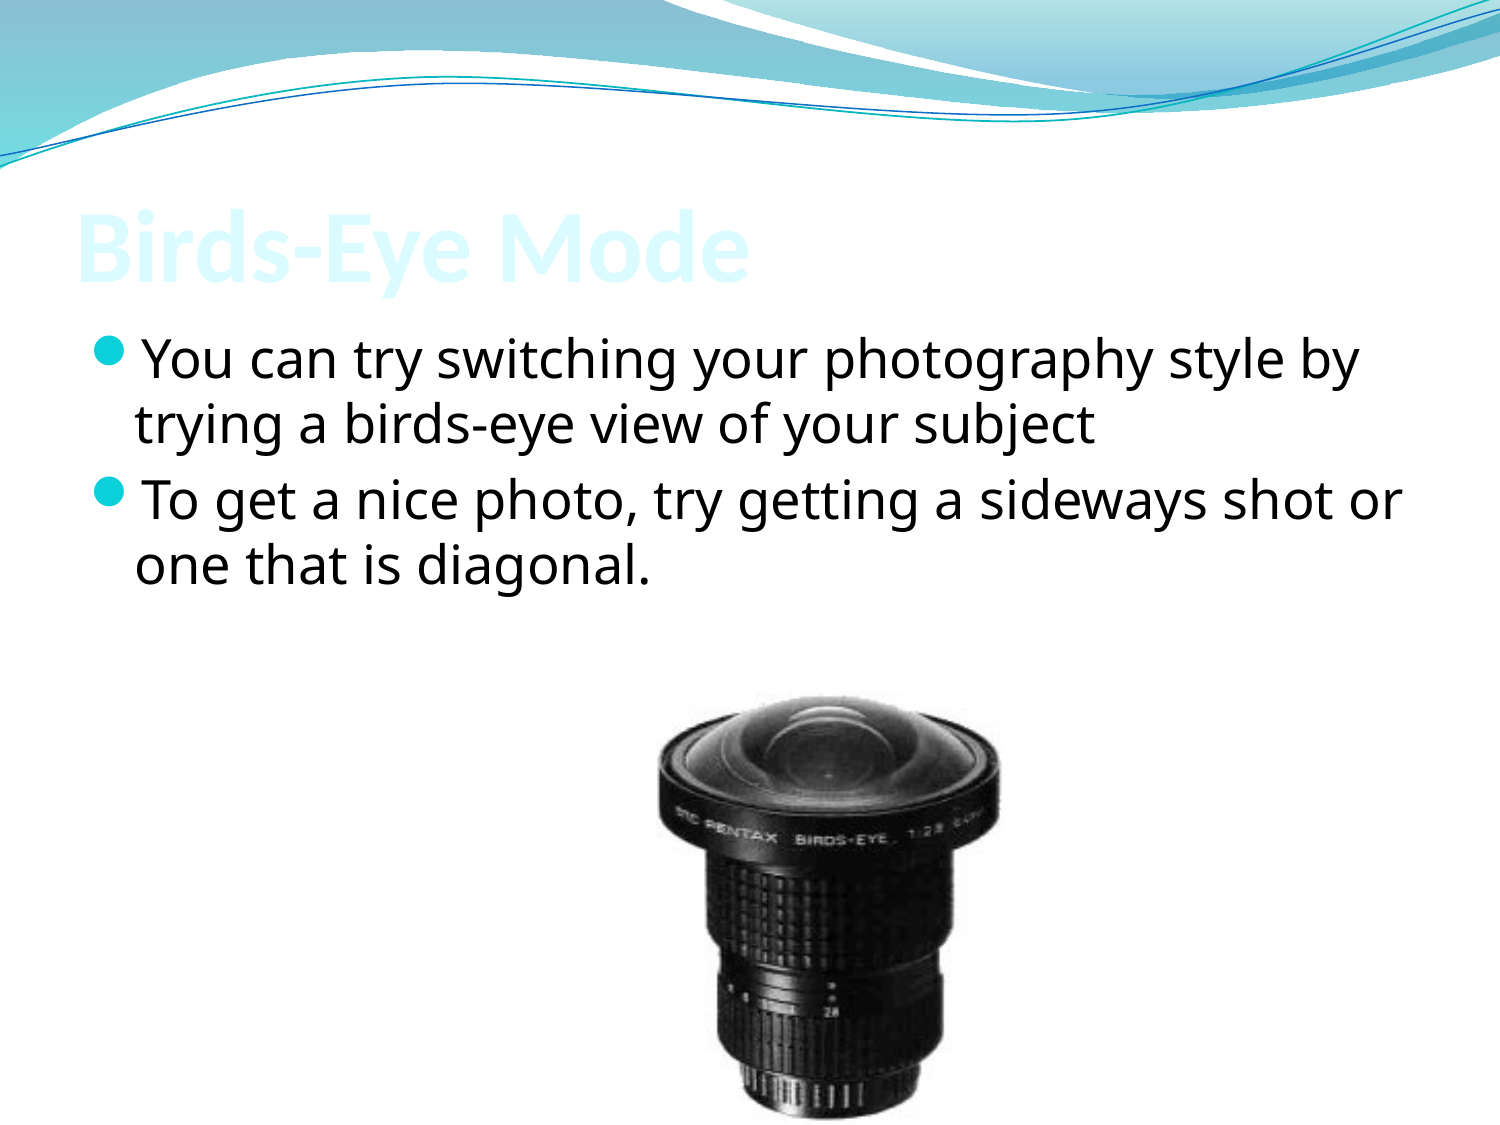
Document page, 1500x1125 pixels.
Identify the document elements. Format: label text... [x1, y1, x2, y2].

picture [655, 691, 1004, 1125]
list You can try switching your photography style by trying a birds-eye view of your subject To get a nice photo, try getting a sideways shot or one that is diagonal. [75, 317, 1454, 1038]
title Birds-Eye Mode [75, 115, 1425, 303]
